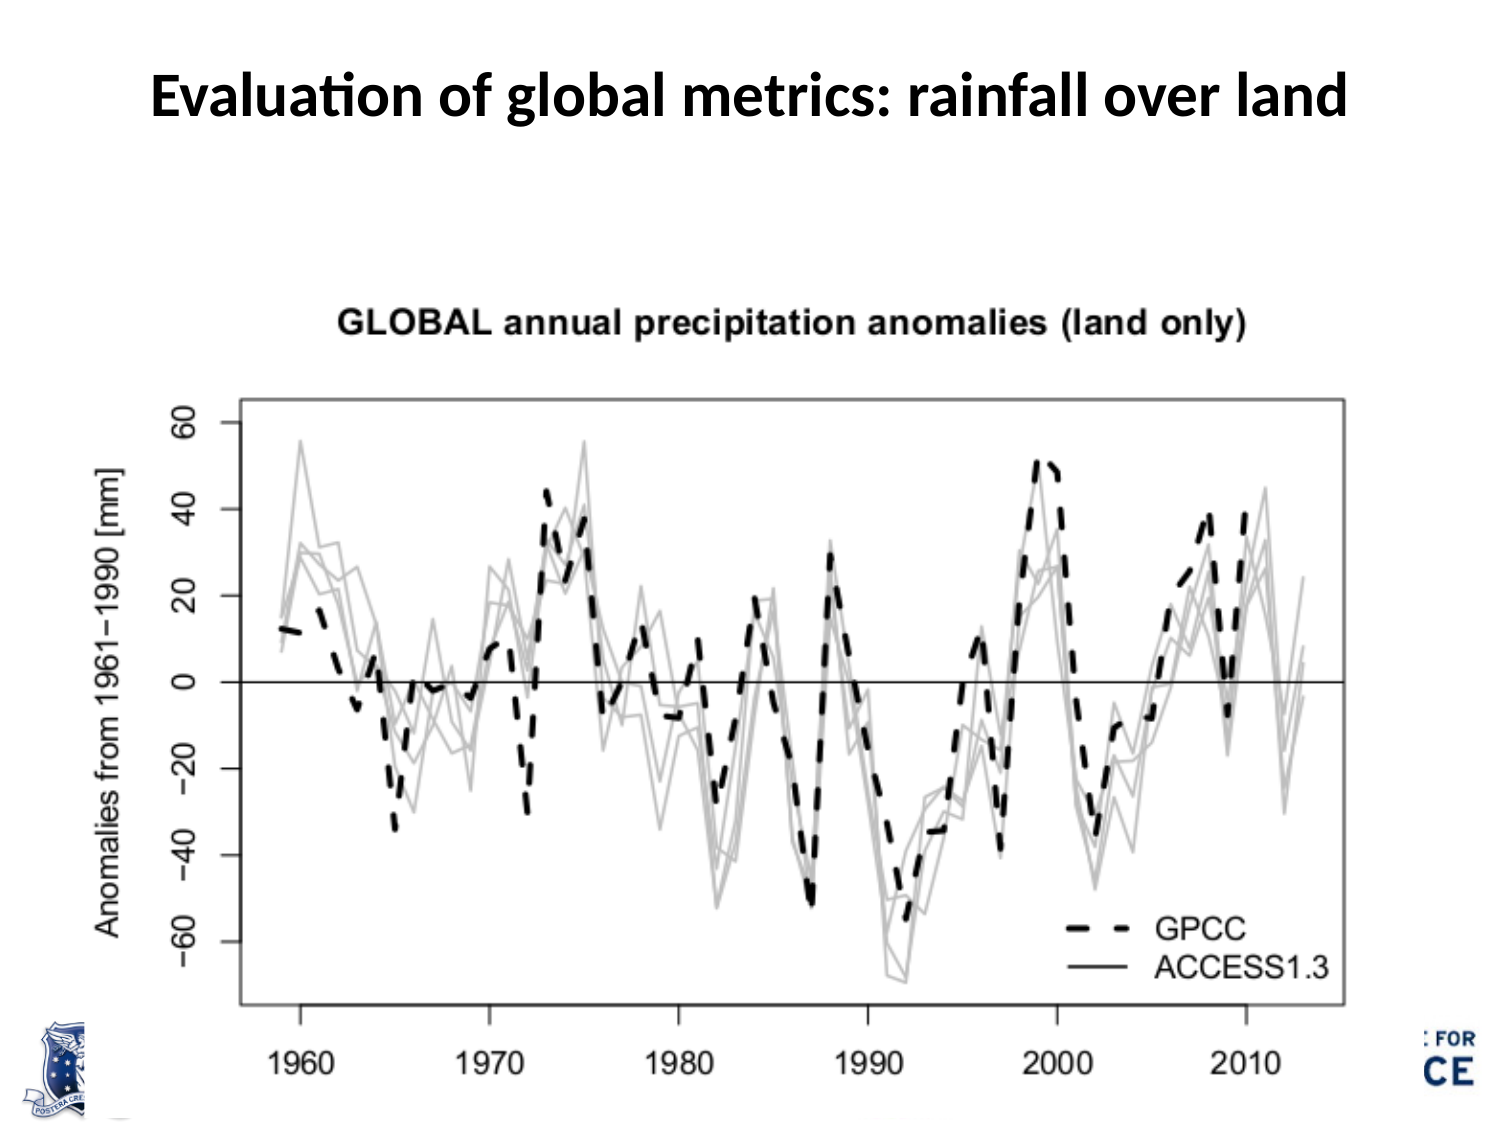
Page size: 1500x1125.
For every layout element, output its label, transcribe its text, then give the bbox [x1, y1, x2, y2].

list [84, 160, 1425, 1118]
title Evaluation of global metrics: rainfall over land [18, 24, 1483, 157]
picture [18, 1016, 436, 1125]
picture [769, 981, 1500, 1125]
